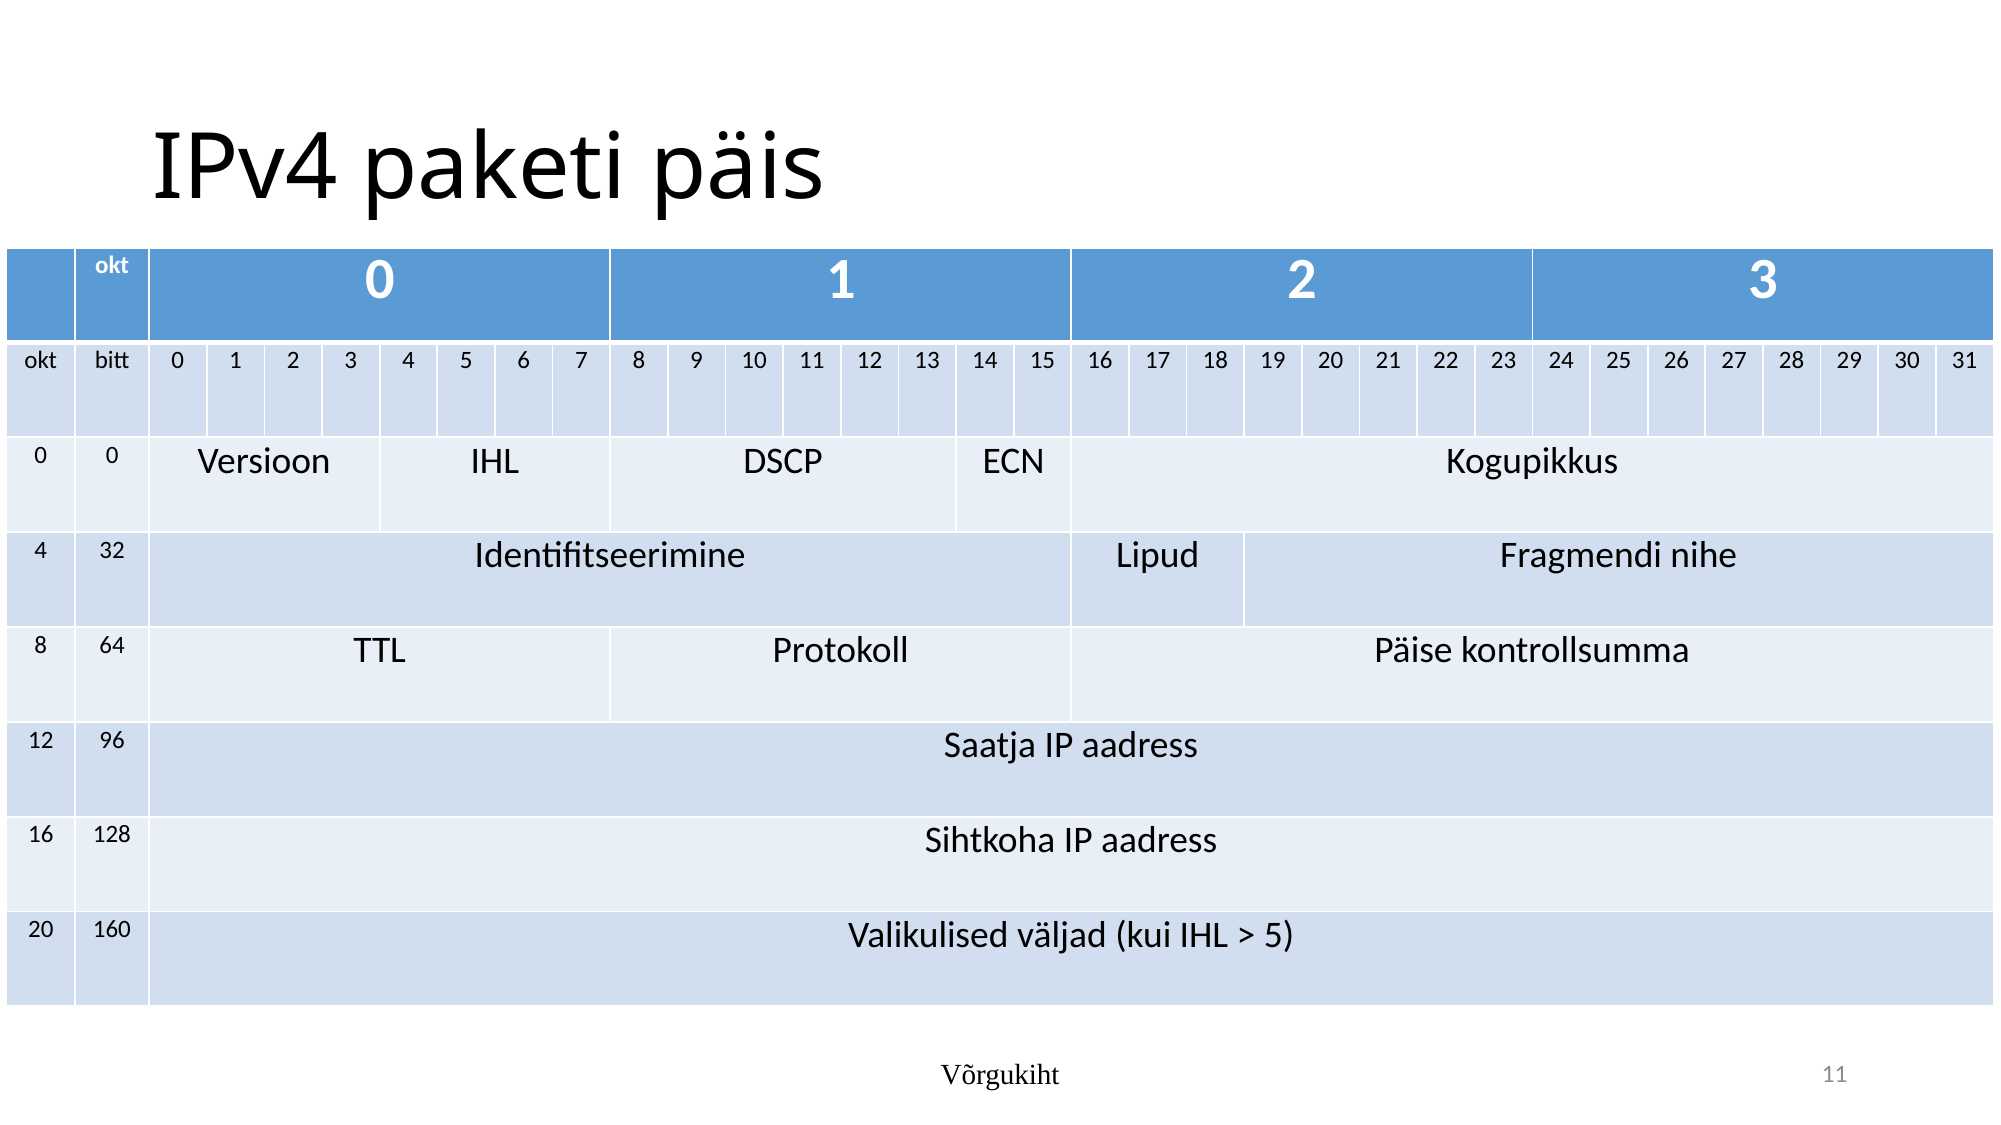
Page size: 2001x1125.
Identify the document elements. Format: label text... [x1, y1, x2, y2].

table_cell 27 [1706, 345, 1762, 436]
table_cell 14 [957, 345, 1013, 436]
table_cell 17 [1130, 345, 1186, 436]
table_header 3 [1533, 249, 1993, 340]
table_cell 29 [1821, 345, 1877, 436]
table_cell 21 [1360, 345, 1416, 436]
table_cell 0 [150, 345, 206, 436]
table_cell 8 [611, 345, 667, 436]
footer Võrgukiht [662, 1042, 1338, 1103]
table_cell 25 [1591, 345, 1647, 436]
table_cell 0 [76, 438, 148, 531]
table_cell 11 [784, 345, 840, 436]
table_cell Lipud [1072, 533, 1243, 626]
table_cell Saatja IP aadress [150, 723, 1993, 816]
table_cell Identifitseerimine [150, 533, 1070, 626]
table_cell 4 [7, 533, 74, 626]
table_cell 8 [7, 628, 74, 721]
table_cell 4 [381, 345, 436, 436]
table_cell 1 [208, 345, 264, 436]
table_cell Versioon [150, 438, 379, 531]
table_cell 24 [1533, 345, 1589, 436]
table_cell Sihtkoha IP aadress [150, 818, 1993, 911]
table_cell 9 [669, 345, 725, 436]
table_cell 16 [7, 818, 74, 911]
table_cell ECN [957, 438, 1070, 531]
table_cell 64 [76, 628, 148, 721]
table_cell Päise kontrollsumma [1072, 628, 1993, 721]
table_cell 12 [842, 345, 898, 436]
table_cell 7 [553, 345, 609, 436]
table_cell 18 [1187, 345, 1243, 436]
table_cell 30 [1879, 345, 1935, 436]
table_cell 128 [76, 818, 148, 911]
table_cell 0 [7, 438, 74, 531]
table_cell 31 [1937, 345, 1993, 436]
table_cell 28 [1764, 345, 1820, 436]
table_cell Valikulised väljad (kui IHL > 5) [150, 912, 1993, 1005]
table_cell DSCP [611, 438, 955, 531]
table_cell 20 [7, 912, 74, 1005]
table_cell 23 [1476, 345, 1532, 436]
title IPv4 paketi päis [137, 59, 1863, 247]
table_cell Fragmendi nihe [1245, 533, 1993, 626]
slide_number 11 [1412, 1042, 1863, 1103]
table_cell 13 [899, 345, 955, 436]
table_cell IHL [381, 438, 609, 531]
table_cell 12 [7, 723, 74, 816]
table_cell 19 [1245, 345, 1301, 436]
table_cell bitt [76, 345, 148, 436]
table_cell okt [7, 345, 74, 436]
table_cell 5 [438, 345, 494, 436]
table_cell 26 [1649, 345, 1704, 436]
table_cell 6 [496, 345, 552, 436]
table_cell 15 [1015, 345, 1070, 436]
table_cell 22 [1418, 345, 1474, 436]
table_cell TTL [150, 628, 609, 721]
table_header 0 [150, 249, 609, 340]
table_cell 32 [76, 533, 148, 626]
table_cell 2 [265, 345, 321, 436]
table_cell Kogupikkus [1072, 438, 1993, 531]
table_cell 16 [1072, 345, 1128, 436]
table_header 1 [611, 249, 1070, 340]
table_header 2 [1072, 249, 1532, 340]
table_header [7, 249, 74, 340]
table_cell 20 [1303, 345, 1359, 436]
table_cell Protokoll [611, 628, 1070, 721]
table_header okt [76, 249, 148, 340]
table_cell 96 [76, 723, 148, 816]
table_cell 160 [76, 912, 148, 1005]
table_cell 3 [323, 345, 379, 436]
table_cell 10 [726, 345, 782, 436]
